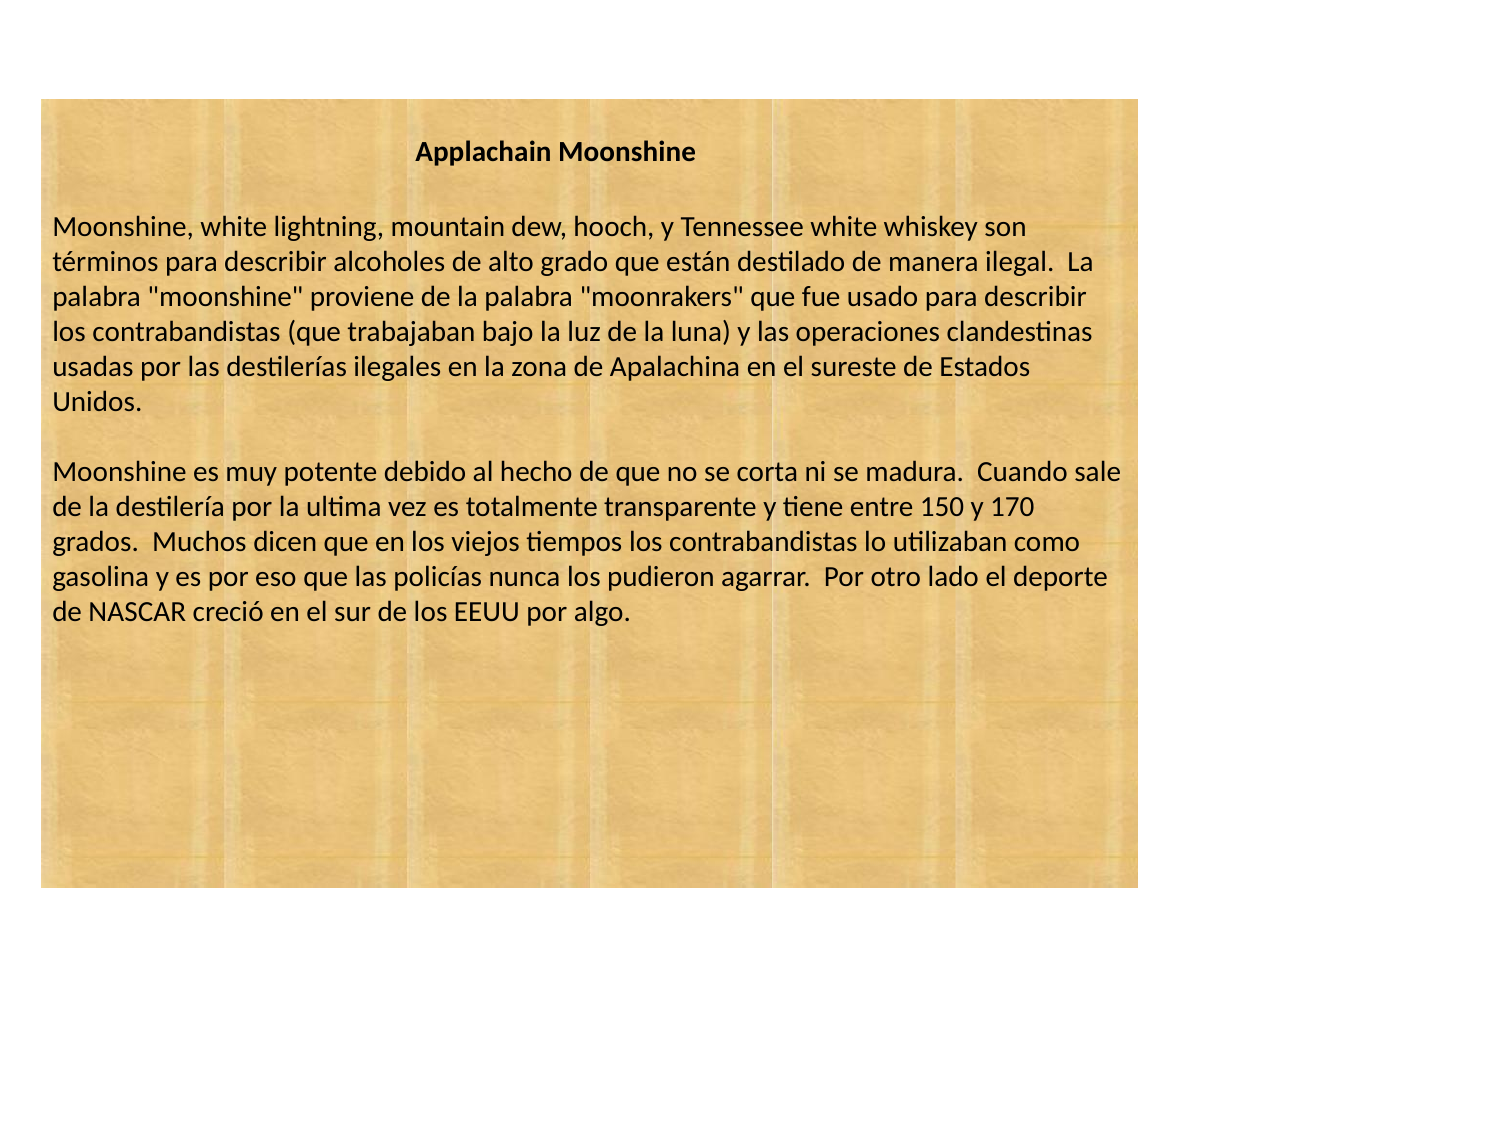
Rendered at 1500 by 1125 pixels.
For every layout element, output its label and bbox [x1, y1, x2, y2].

picture [41, 99, 1138, 888]
